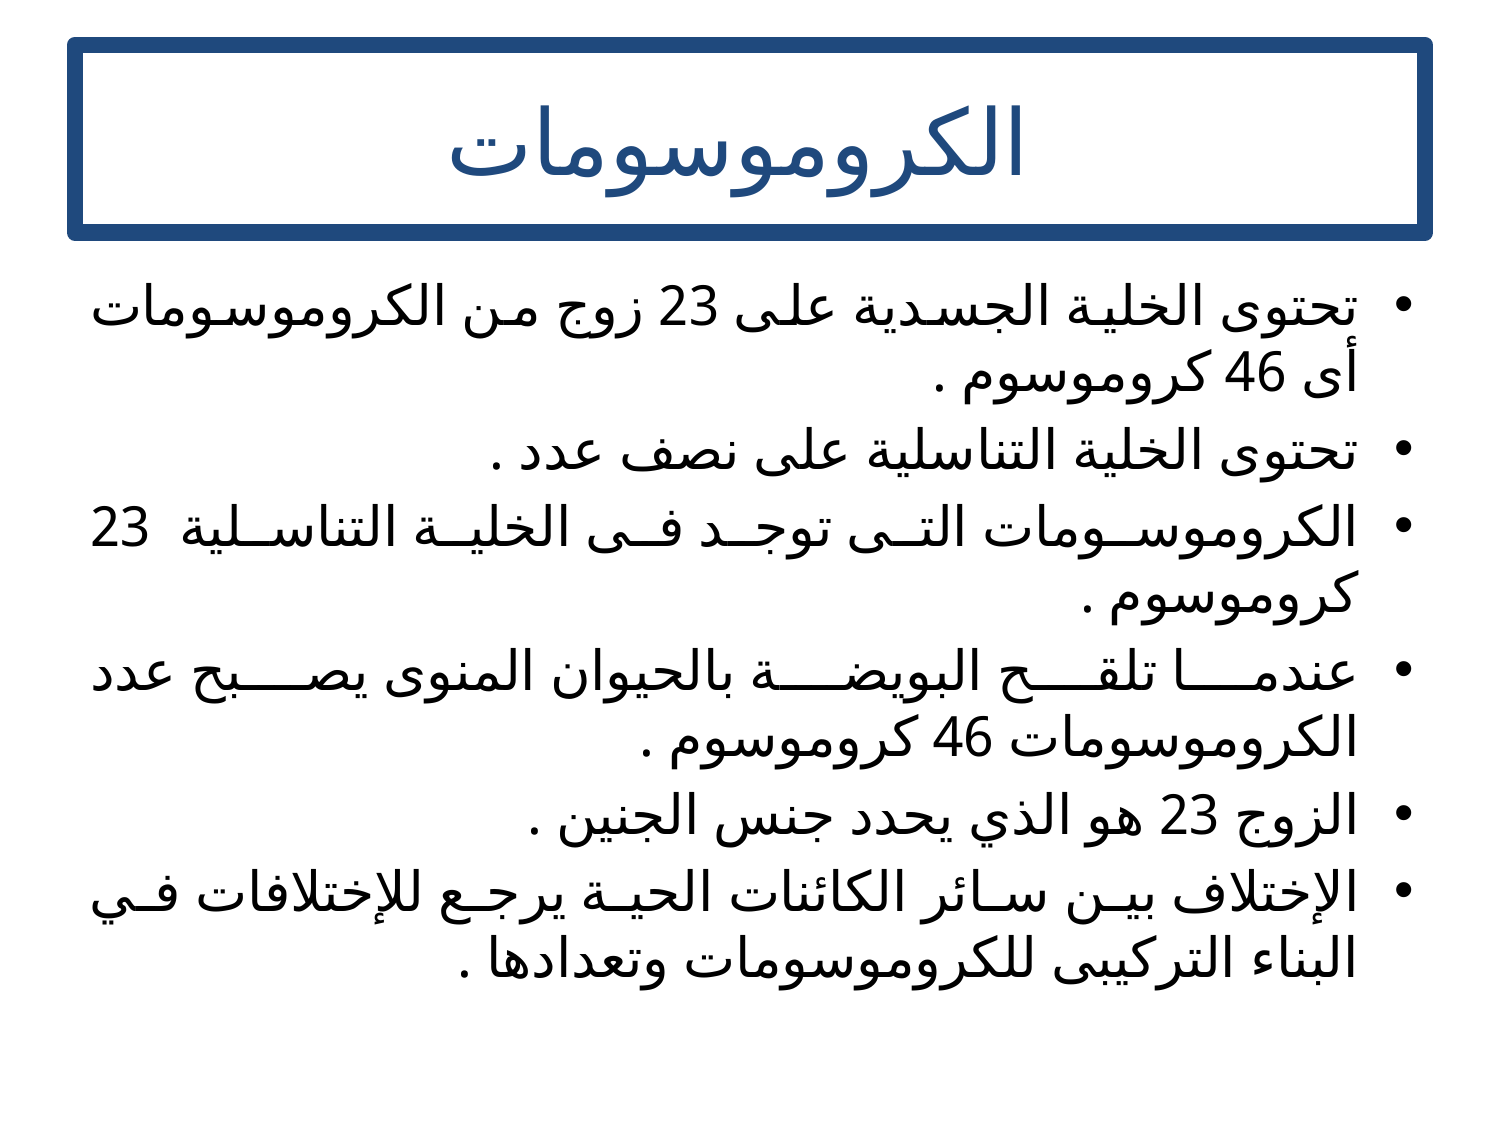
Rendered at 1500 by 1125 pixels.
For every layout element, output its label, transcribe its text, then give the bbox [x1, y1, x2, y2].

title الكروموسومات [75, 45, 1425, 233]
list تحتوى الخلية الجسدية على 23 زوج من الكروموسومات أى 46 كروموسوم . تحتوى الخلية التناسلية على نصف عدد . الكروموسومات التى توجد فى الخلية التناسلية 23 كروموسوم . عندما تلقح البويضة بالحيوان المنوى يصبح عدد الكروموسومات 46 كروموسوم . الزوج 23 هو الذي يحدد جنس الجنين . الإختلاف بين سائر الكائنات الحية يرجع للإختلافات في البناء التركيبى للكروموسومات وتعدادها . [75, 262, 1425, 1005]
